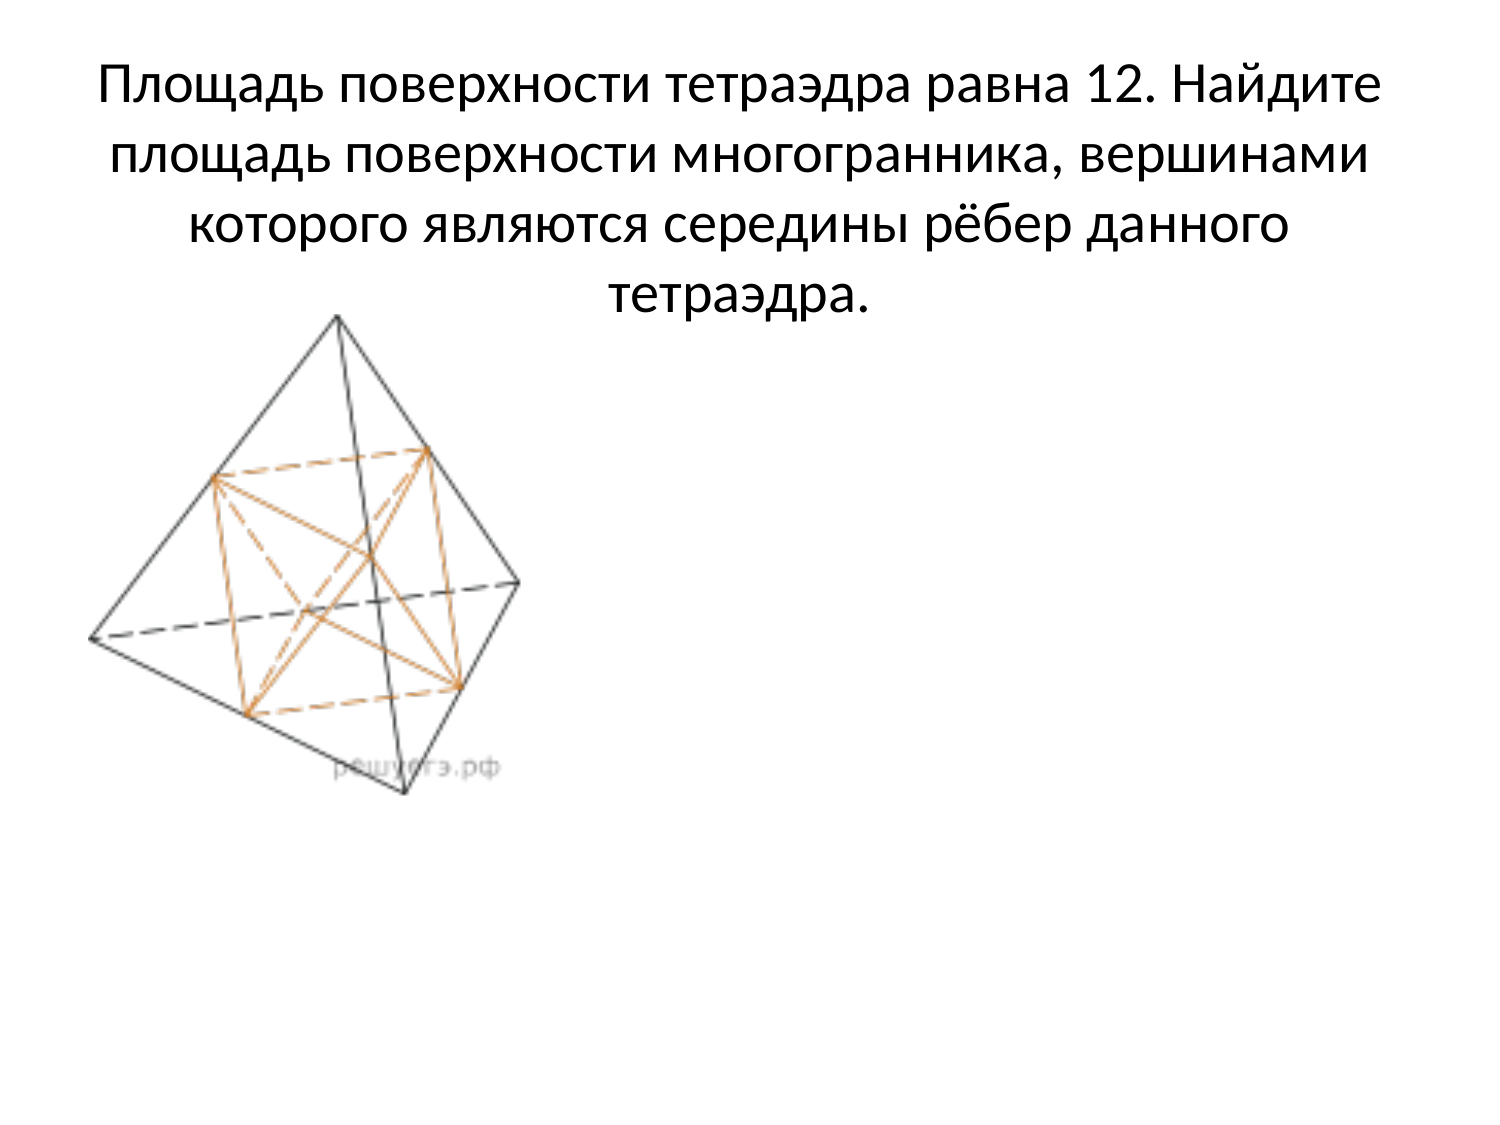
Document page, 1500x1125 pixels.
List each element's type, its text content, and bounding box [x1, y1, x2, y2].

picture [88, 314, 524, 799]
title Площадь поверхности тетраэдра равна 12. Найдите площадь поверхности многогранника, вершинами которого являются середины рёбер данного тетраэдра. [64, 90, 1415, 278]
